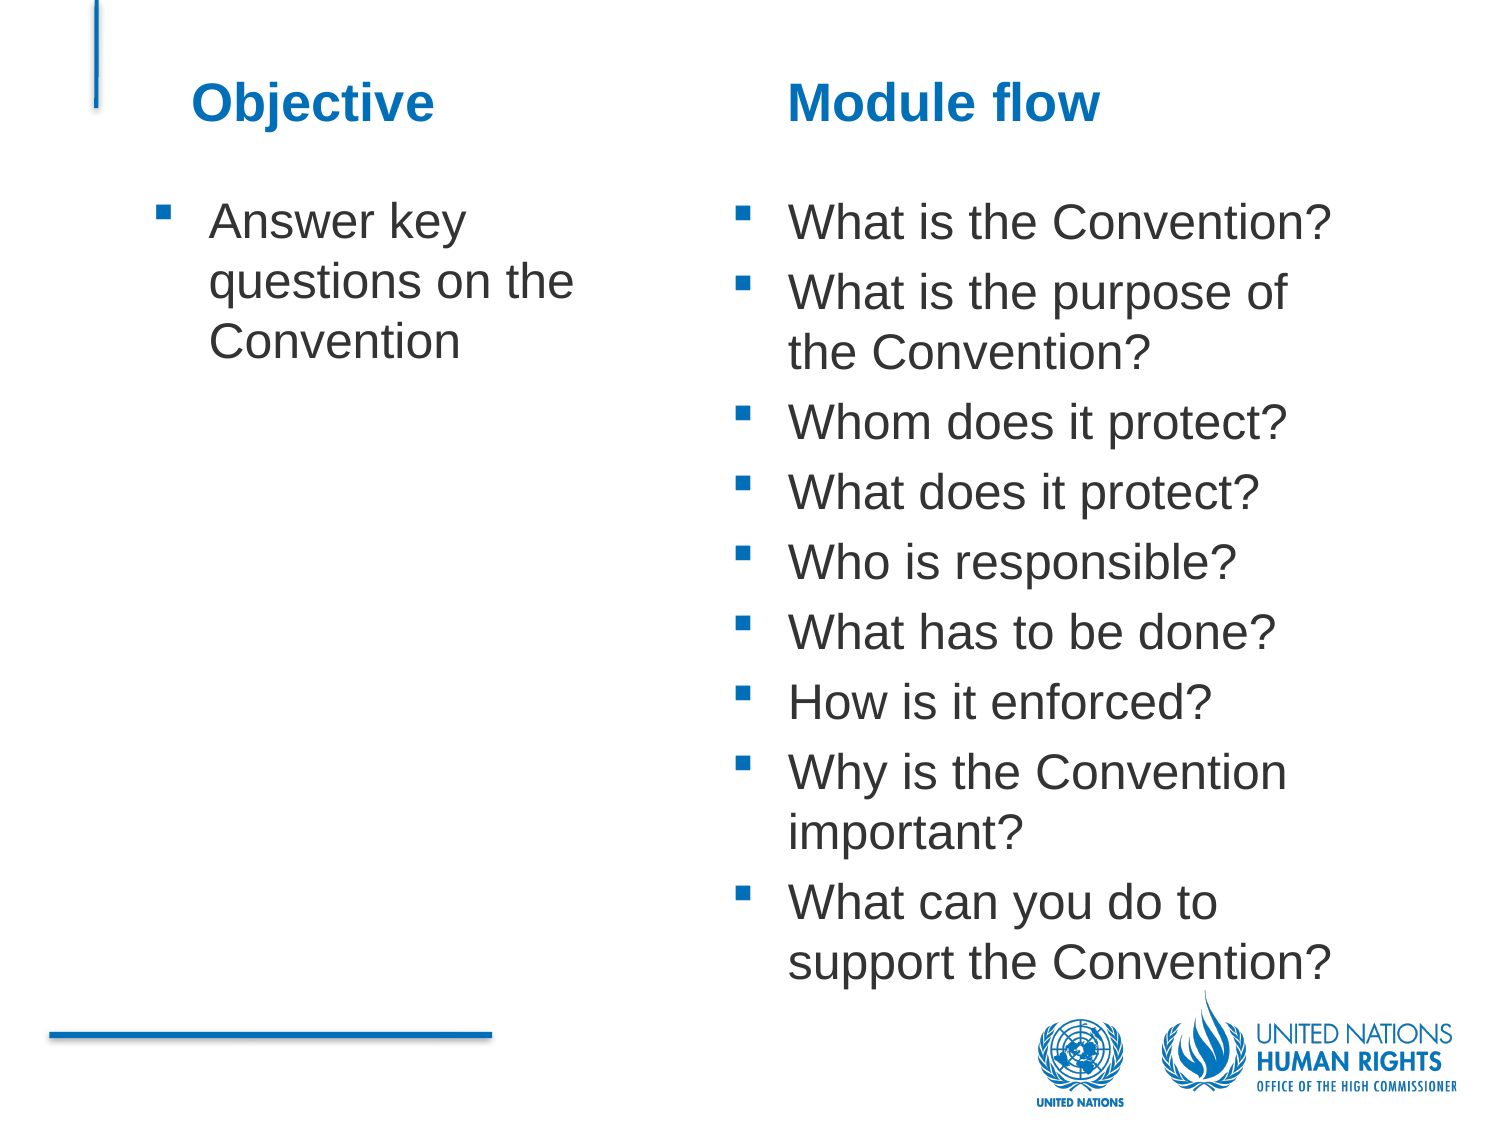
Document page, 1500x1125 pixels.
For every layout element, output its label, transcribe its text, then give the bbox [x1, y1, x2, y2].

text_box Objective [176, 60, 451, 140]
text_box Answer key questions on the Convention [137, 180, 675, 376]
text_box What is the Convention? What is the purpose of the Convention? Whom does it protect? What does it protect? Who is responsible? What has to be done? How is it enforced? Why is the Convention important? What can you do to support the Convention? [716, 182, 1350, 998]
picture [1037, 990, 1457, 1107]
text_box Module flow [772, 60, 1116, 140]
